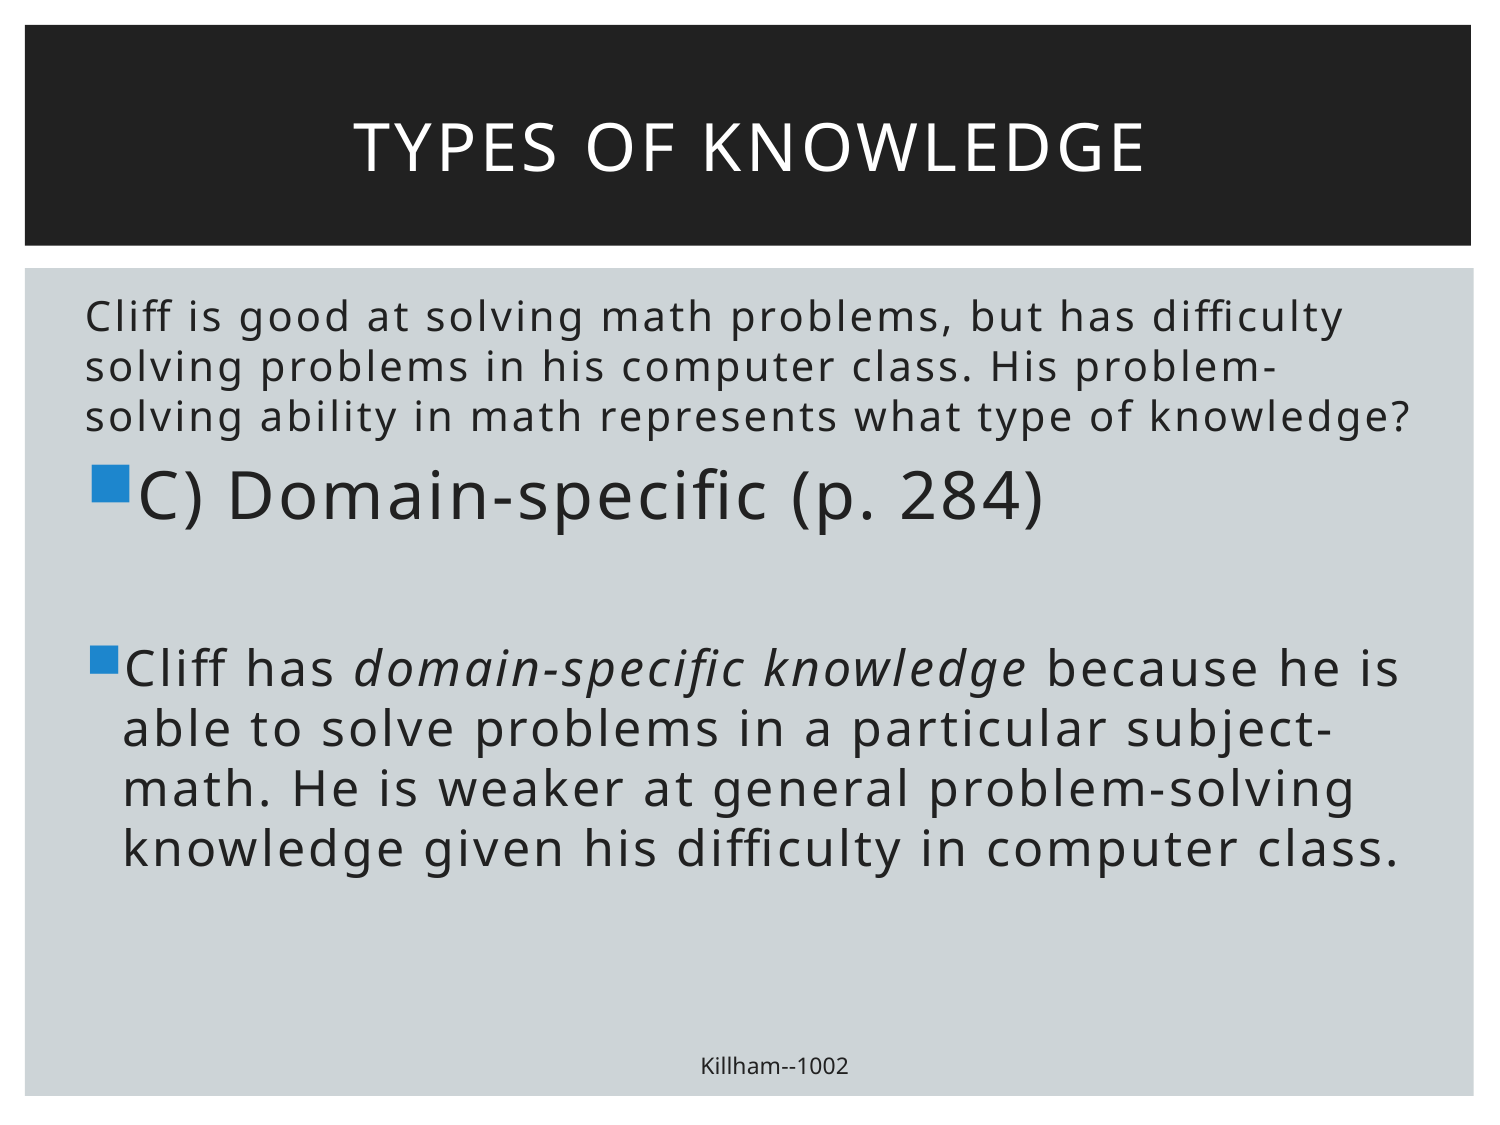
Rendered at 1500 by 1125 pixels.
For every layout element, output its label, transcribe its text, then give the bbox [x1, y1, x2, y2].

title Types of Knowledge [62, 58, 1438, 232]
list Cliff is good at solving math problems, but has difficulty solving problems in his computer class. His problem-solving ability in math represents what type of knowledge? C) Domain-specific (p. 284) Cliff has domain-specific knowledge because he is able to solve problems in a particular subject-math. He is weaker at general problem-solving knowledge given his difficulty in computer class. [62, 281, 1442, 1005]
footer Killham--1002 [500, 1042, 1050, 1088]
